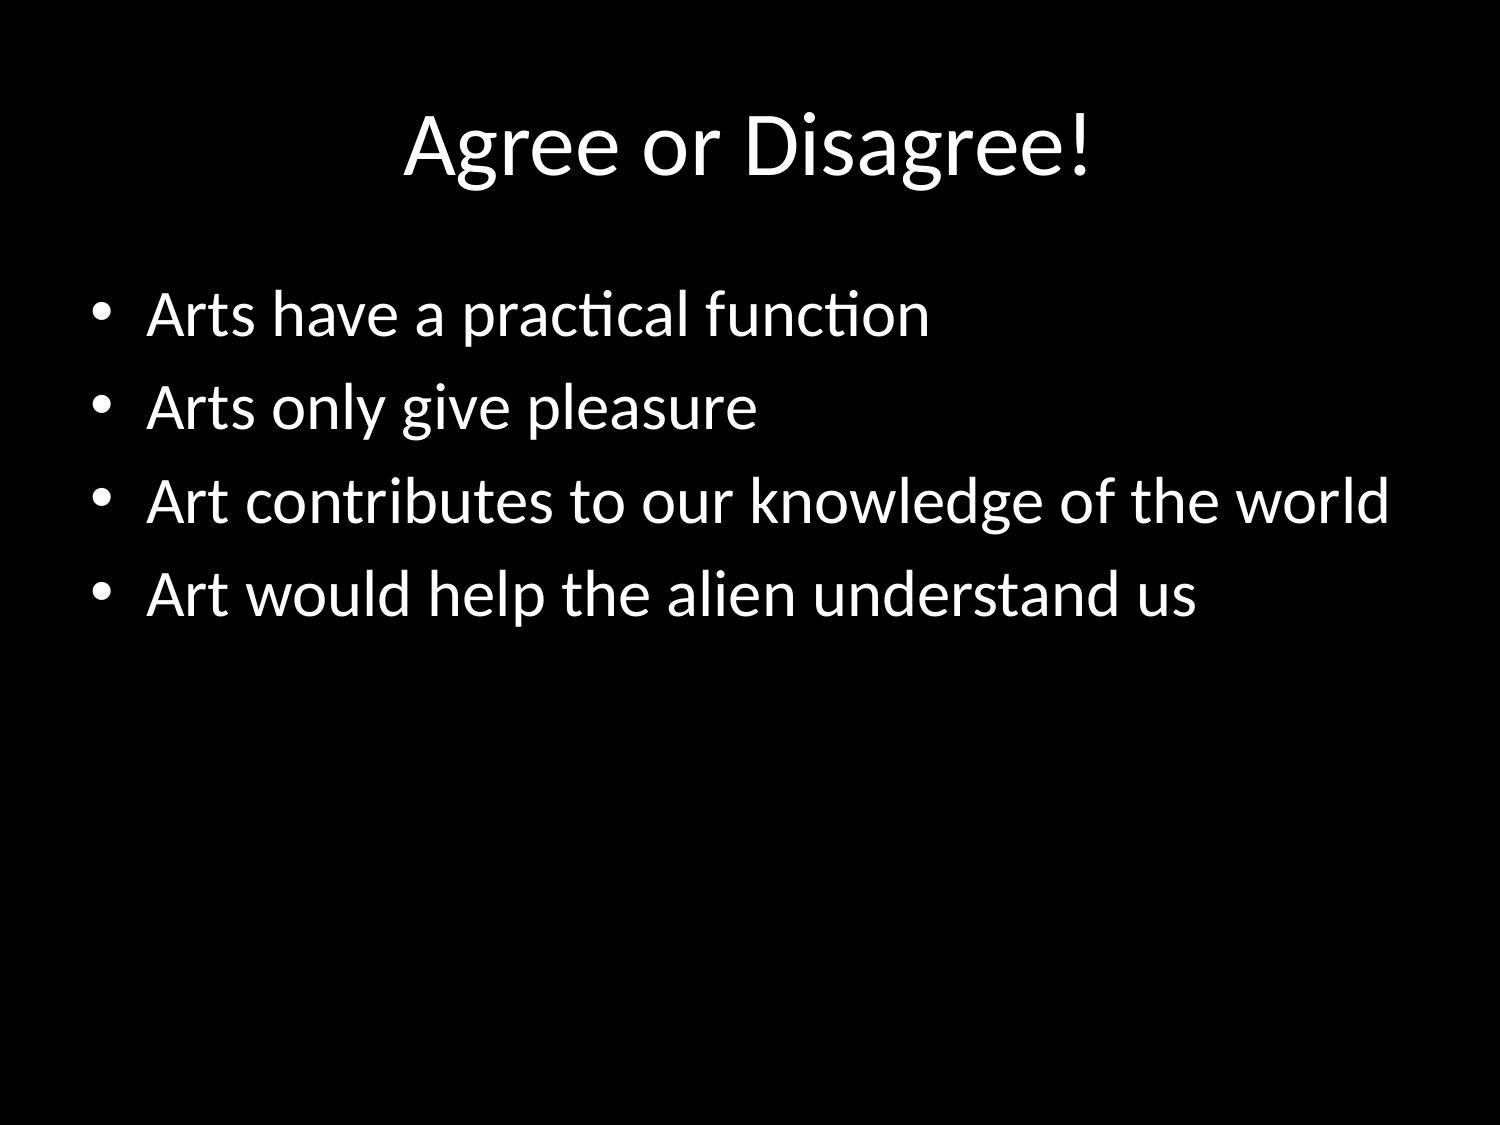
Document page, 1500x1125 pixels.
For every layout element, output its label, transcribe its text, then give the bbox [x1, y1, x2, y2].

list Arts have a practical function Arts only give pleasure Art contributes to our knowledge of the world Art would help the alien understand us [75, 262, 1425, 1005]
title Agree or Disagree! [75, 45, 1425, 233]
